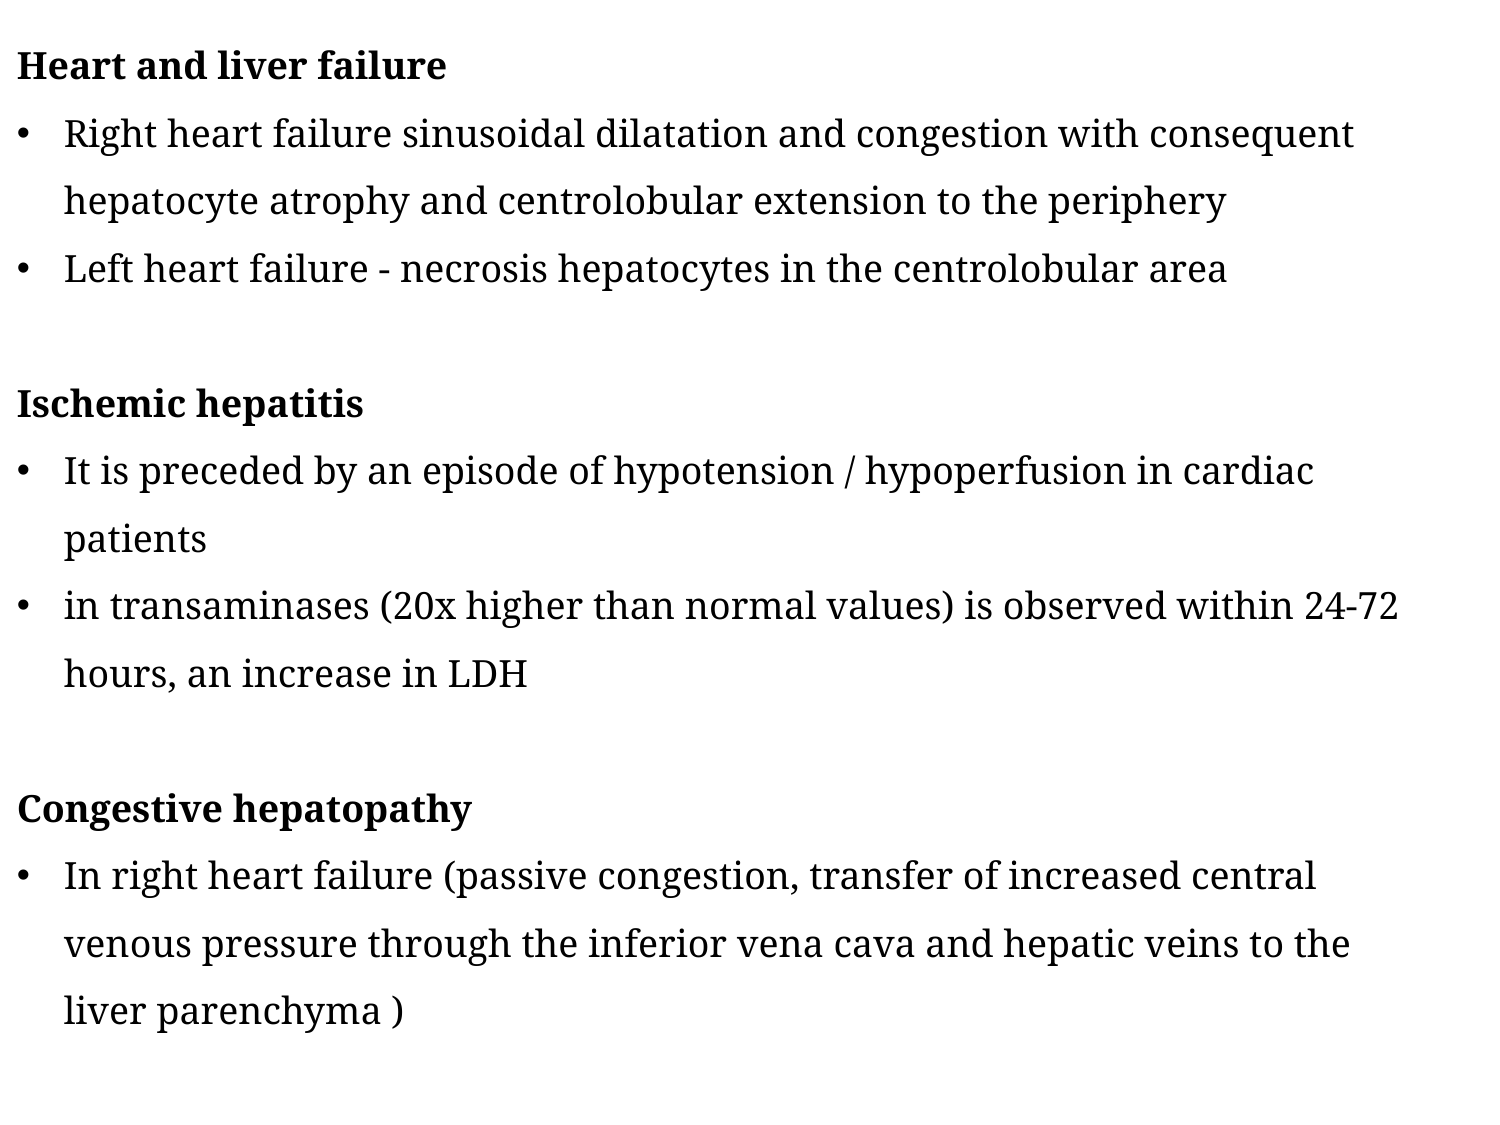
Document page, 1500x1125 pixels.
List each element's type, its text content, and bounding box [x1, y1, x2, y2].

text_box Heart and liver failure Right heart failure sinusoidal dilatation and congestion with consequent hepatocyte atrophy and centrolobular extension to the periphery Left heart failure - necrosis hepatocytes in the centrolobular area Ischemic hepatitis It is preceded by an episode of hypotension / hypoperfusion in cardiac patients in transaminases (20x higher than normal values) is observed within 24-72 hours, an increase in LDH Congestive hepatopathy In right heart failure (passive congestion, transfer of increased central venous pressure through the inferior vena cava and hepatic veins to the liver parenchyma ) [2, 12, 1427, 1108]
